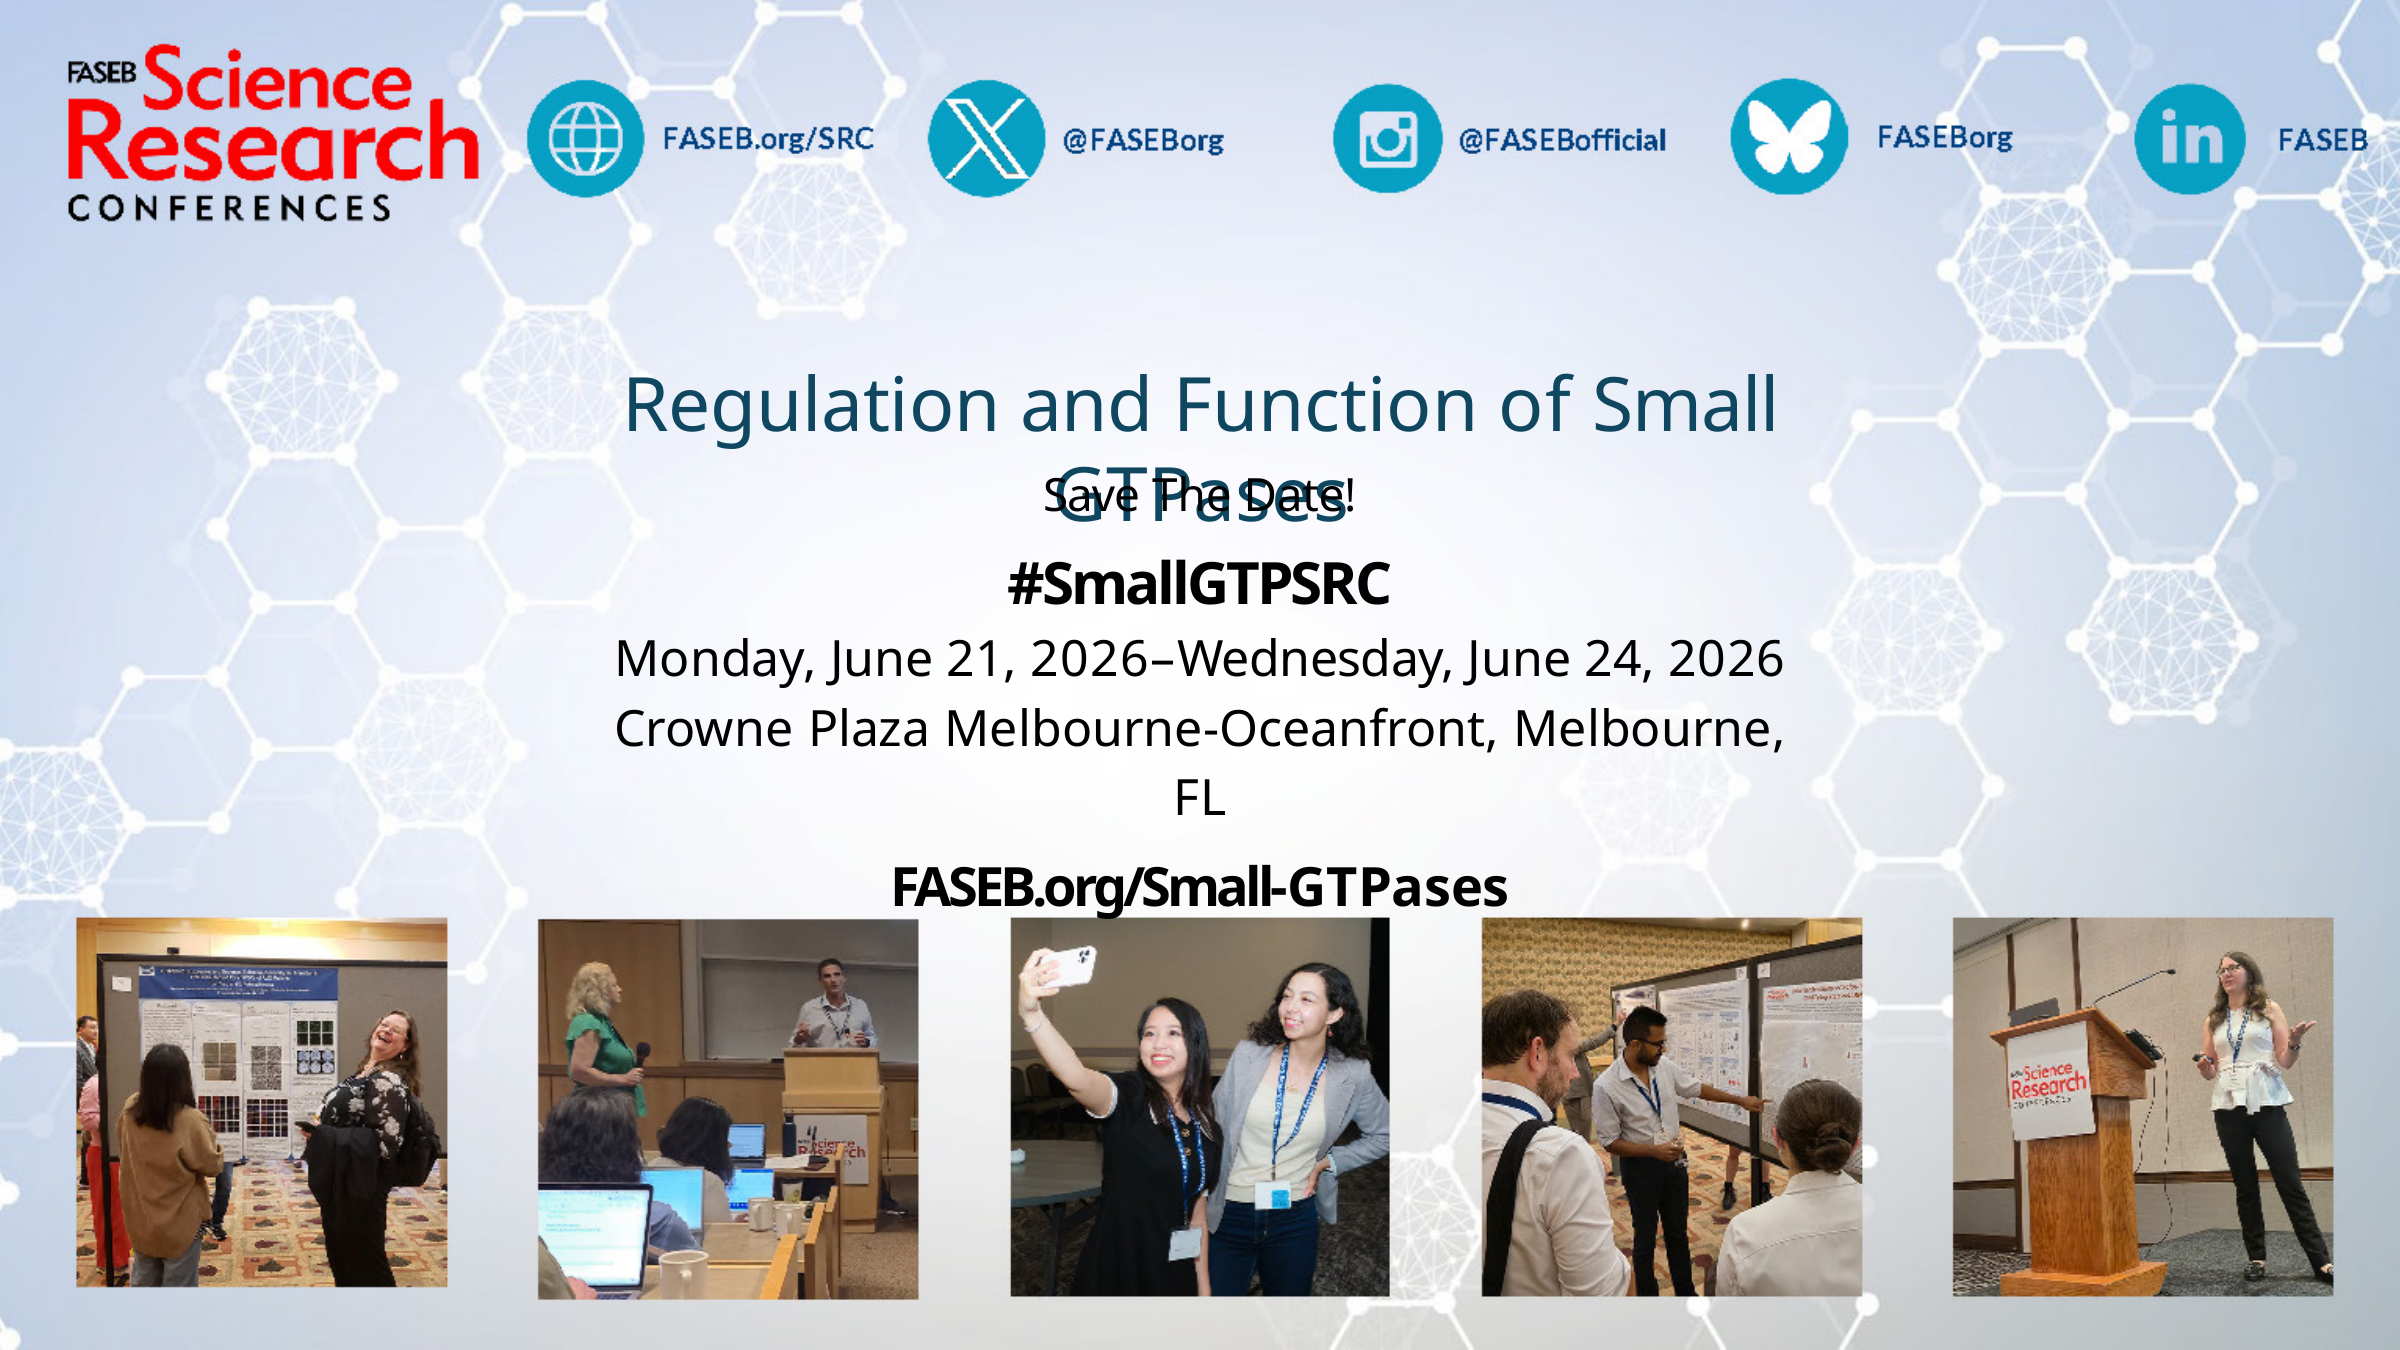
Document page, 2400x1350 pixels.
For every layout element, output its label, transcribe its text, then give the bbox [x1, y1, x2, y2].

title Regulation and Function of Small GTPases [506, 353, 1894, 582]
picture [0, 0, 2400, 1350]
text_box Save The Date! #SmallGTPSRC Monday, June 21, 2026–Wednesday, June 24, 2026 Crowne Plaza Melbourne-Oceanfront, Melbourne, FL FASEB.org/Small-GTPases [582, 444, 1817, 918]
